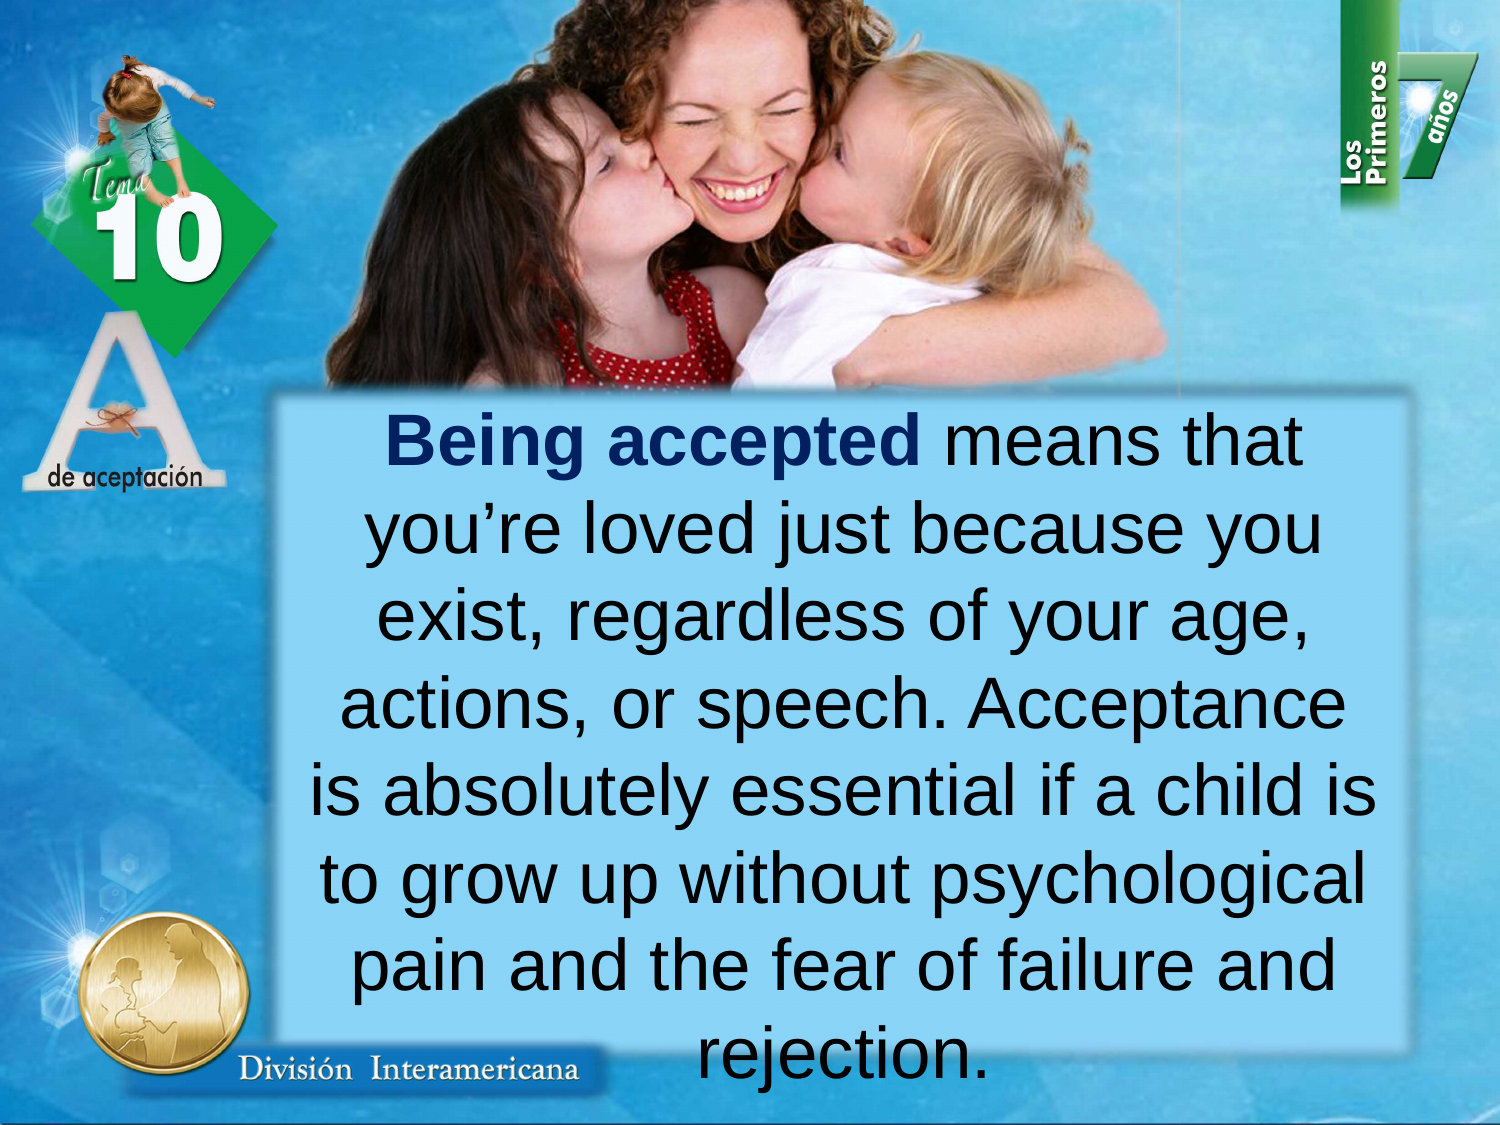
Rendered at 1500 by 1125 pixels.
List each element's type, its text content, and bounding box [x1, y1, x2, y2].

picture [0, 0, 1500, 1125]
text_box Being accepted means that you’re loved just because you exist, regardless of your age, actions, or speech. Acceptance is absolutely essential if a child is to grow up without psychological pain and the fear of failure and rejection. [289, 385, 1400, 1101]
